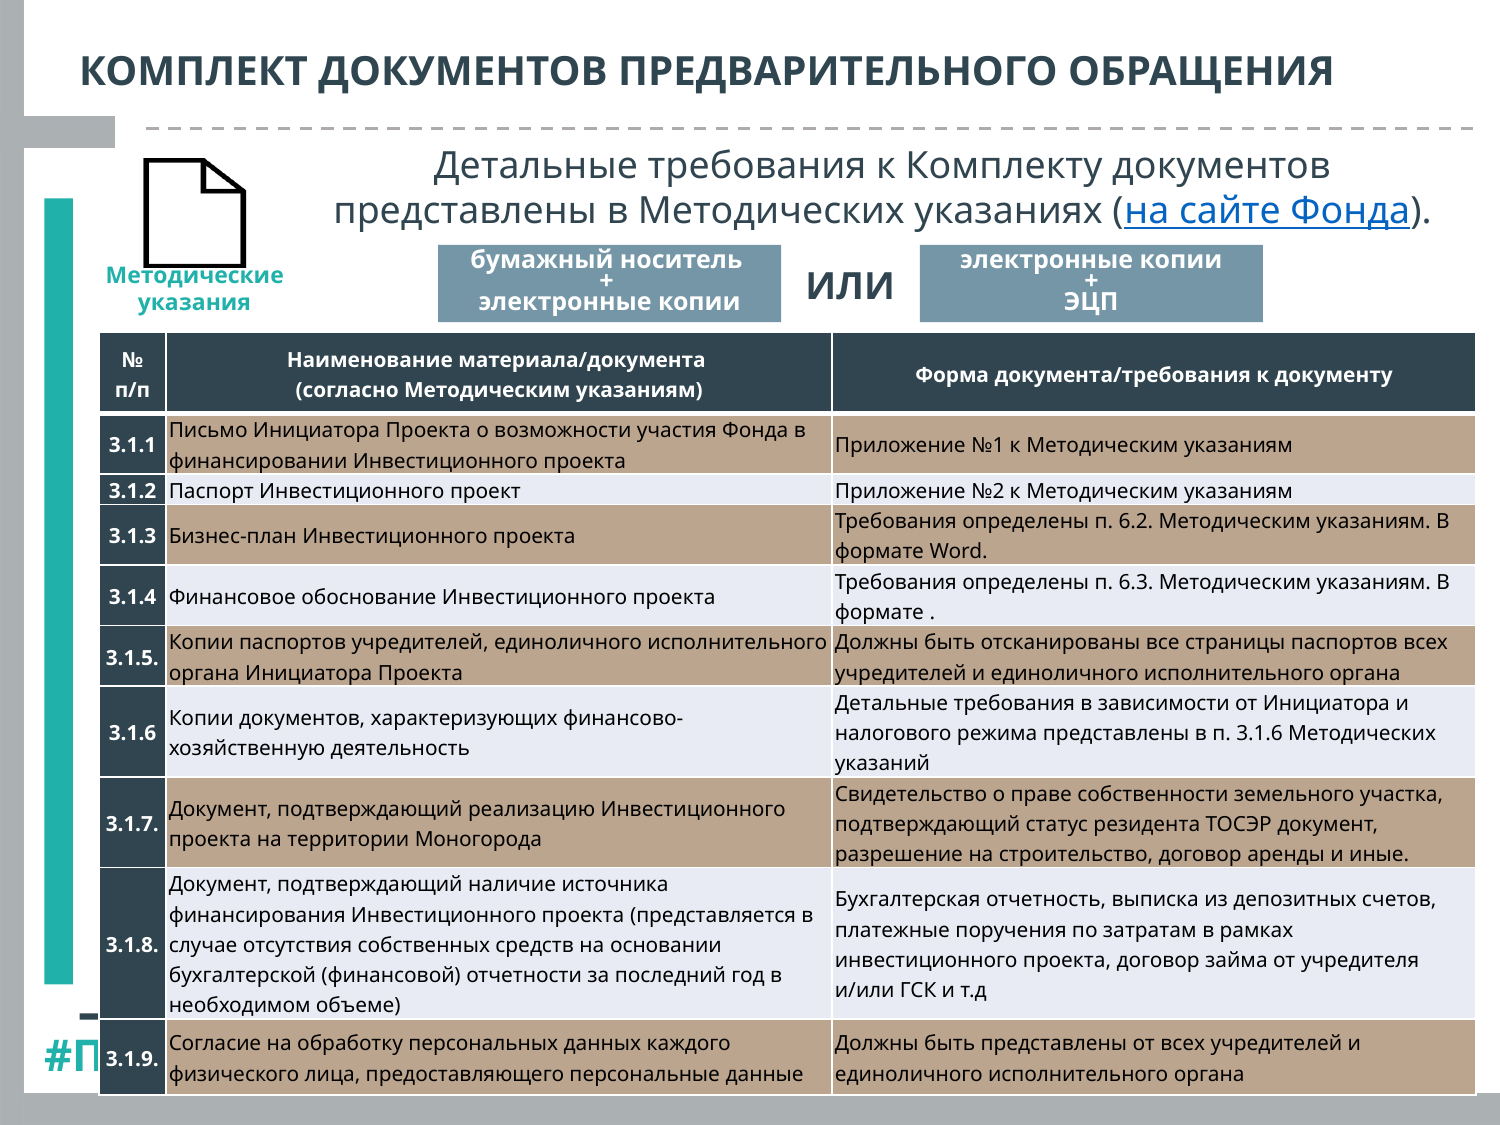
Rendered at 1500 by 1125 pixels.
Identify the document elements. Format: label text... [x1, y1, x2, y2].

text_box Детальные требования к Комплекту документов представлены в Методических указаниях (на сайте Фонда). [316, 133, 1449, 245]
table_cell Требования определены п. 6.3. Методическим указаниям. В формате . [833, 566, 1475, 625]
table_cell Приложение №1 к Методическим указаниям [833, 416, 1475, 473]
table_header Форма документа/требования к документу [833, 333, 1475, 411]
table_cell Документ, подтверждающий наличие источника финансирования Инвестиционного проекта (представляется в случае отсутствия собственных средств на основании бухгалтерской (финансовой) отчетности за последний год в необходимом объеме) [167, 868, 831, 1016]
table_header № п/п [100, 333, 165, 411]
text_box #ПОДДЕРЖКАМОНО [44, 1028, 98, 1082]
table_cell Копии документов, характеризующих финансово-хозяйственную деятельность [167, 687, 831, 776]
table_cell 3.1.2 [100, 475, 165, 504]
table_cell 3.1.4 [100, 566, 165, 625]
table_cell Паспорт Инвестиционного проект [167, 475, 831, 504]
table_cell Должны быть представлены от всех учредителей и единоличного исполнительного органа [833, 1020, 1475, 1094]
table_cell 3.1.7. [100, 778, 165, 867]
table_cell 3.1.5. [100, 626, 165, 685]
table_cell 3.1.9. [100, 1020, 165, 1094]
table_cell Документ, подтверждающий реализацию Инвестиционного проекта на территории Моногорода [167, 778, 831, 867]
table_cell Письмо Инициатора Проекта о возможности участия Фонда в финансировании Инвестиционного проекта [167, 416, 831, 473]
text_box электронные копии + ЭЦП [919, 244, 1263, 323]
table_cell 3.1.3 [100, 505, 165, 564]
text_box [92, 158, 297, 323]
text_box бумажный носитель + электронные копии [438, 244, 782, 323]
table_cell Приложение №2 к Методическим указаниям [833, 475, 1475, 504]
table_header Наименование материала/документа (согласно Методическим указаниям) [167, 333, 831, 411]
table_cell Бизнес-план Инвестиционного проекта [167, 505, 831, 564]
picture [0, 0, 1500, 1125]
table_cell 3.1.8. [100, 868, 165, 1016]
table_cell 3.1.1 [100, 416, 165, 473]
text_box КОМПЛЕКТ ДОКУМЕНТОВ ПРЕДВАРИТЕЛЬНОГО ОБРАЩЕНИЯ [64, 16, 1476, 113]
table_cell Детальные требования в зависимости от Инициатора и налогового режима представлены в п. 3.1.6 Методических указаний [833, 687, 1475, 776]
table_cell Требования определены п. 6.2. Методическим указаниям. В формате Word. [833, 505, 1475, 564]
text_box [43, 197, 74, 985]
table_cell Бухгалтерская отчетность, выписка из депозитных счетов, платежные поручения по затратам в рамках инвестиционного проекта, договор займа от учредителя и/или ГСК и т.д [833, 868, 1475, 1016]
table_cell Свидетельство о праве собственности земельного участка, подтверждающий статус резидента ТОСЭР документ, разрешение на строительство, договор аренды и иные. [833, 778, 1475, 867]
table_cell Должны быть отсканированы все страницы паспортов всех учредителей и единоличного исполнительного органа [833, 626, 1475, 685]
table_cell Согласие на обработку персональных данных каждого физического лица, предоставляющего персональные данные [167, 1020, 831, 1094]
table_cell Копии паспортов учредителей, единоличного исполнительного органа Инициатора Проекта [167, 626, 831, 685]
table_cell Финансовое обоснование Инвестиционного проекта [167, 566, 831, 625]
table_cell 3.1.6 [100, 687, 165, 776]
text_box ИЛИ [790, 254, 911, 315]
